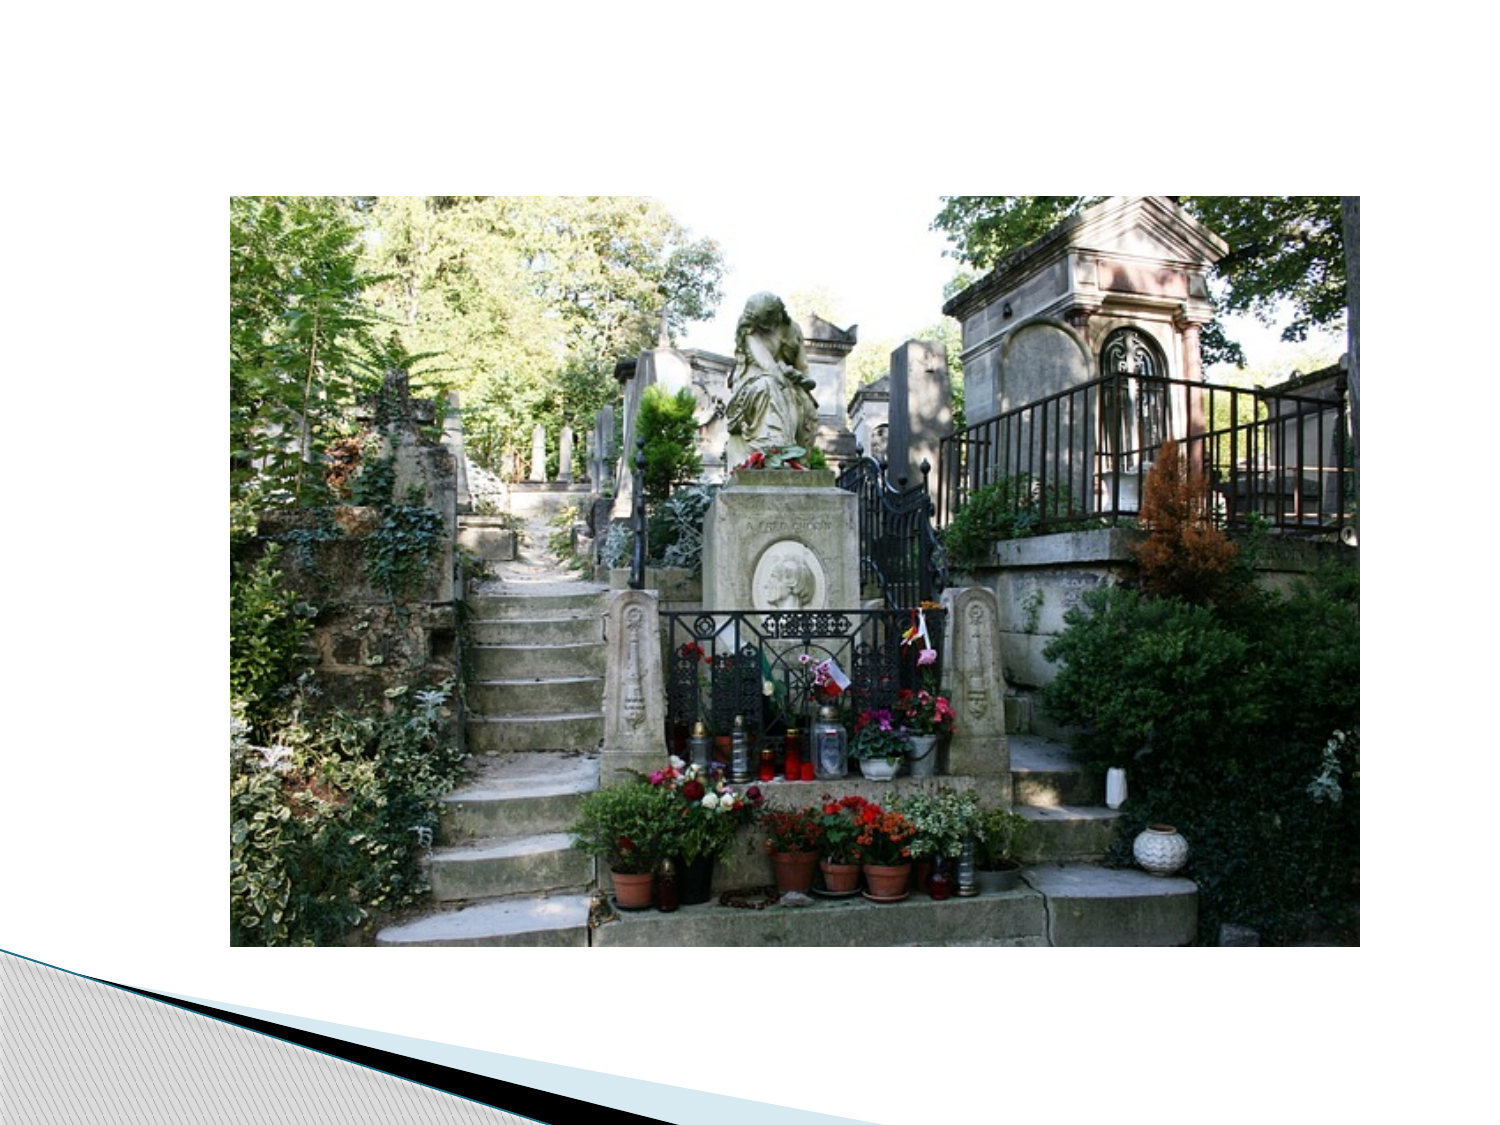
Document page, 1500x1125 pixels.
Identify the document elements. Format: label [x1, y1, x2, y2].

list [229, 195, 1360, 947]
